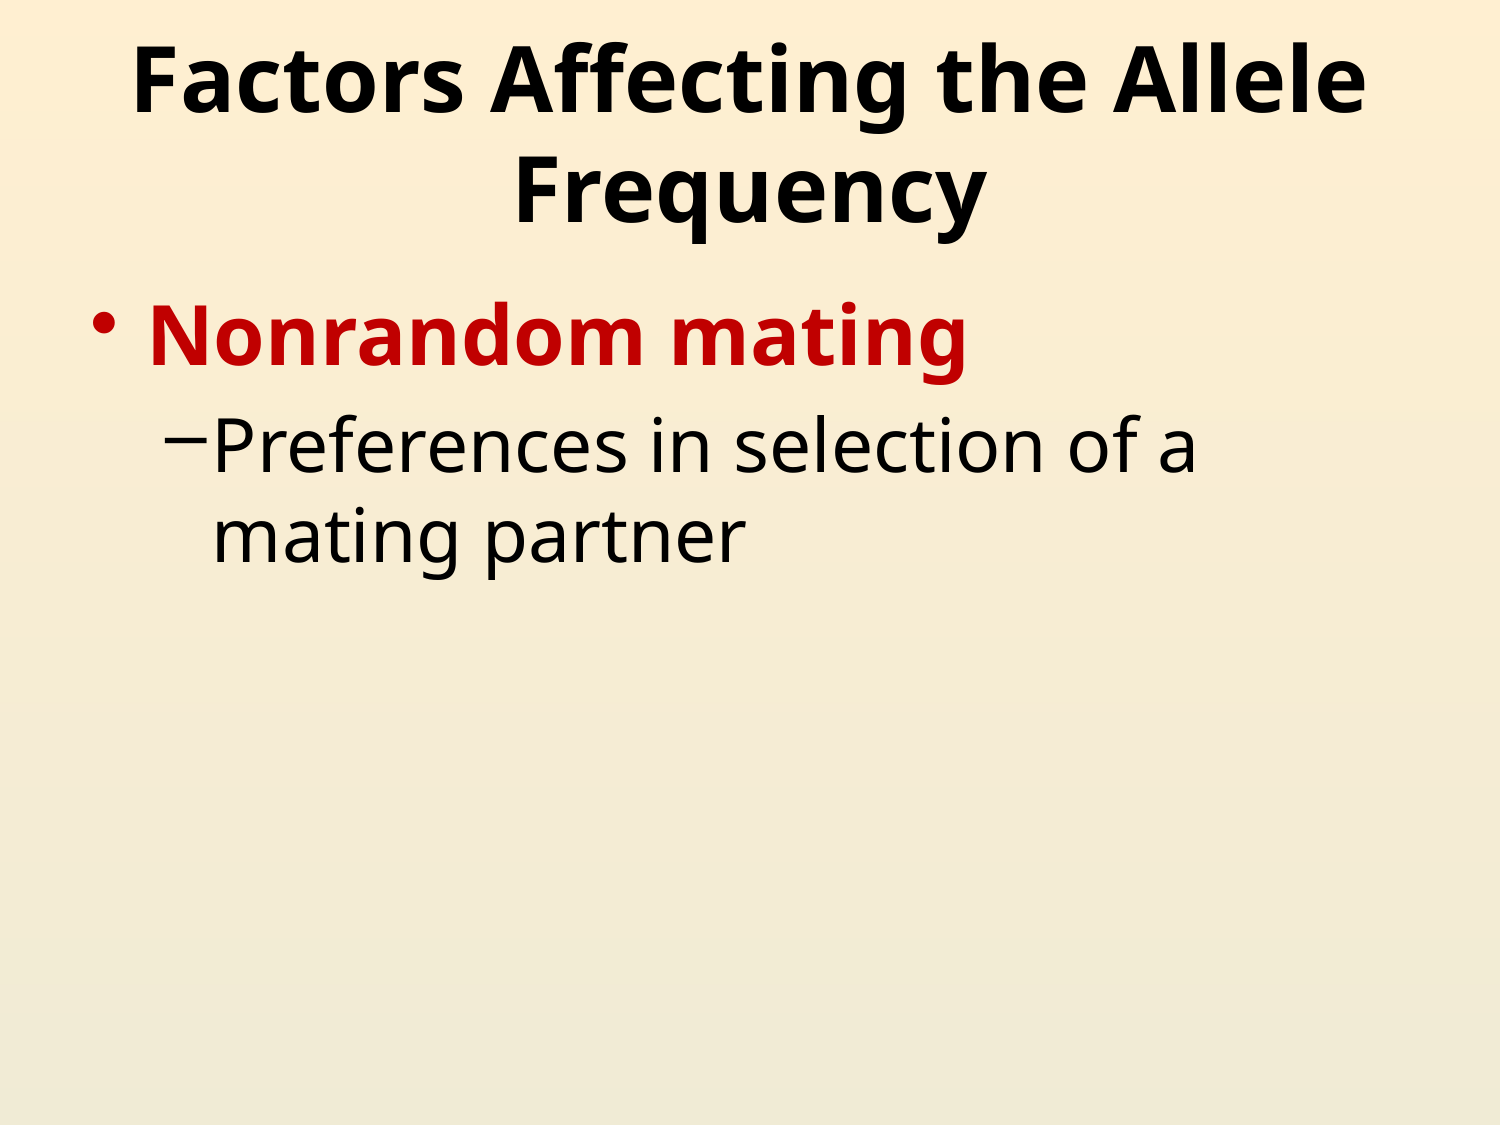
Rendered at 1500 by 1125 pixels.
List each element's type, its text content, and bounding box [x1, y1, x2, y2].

list Nonrandom mating Preferences in selection of a mating partner [74, 274, 1426, 613]
title Factors Affecting the Allele Frequency [0, 0, 1500, 263]
